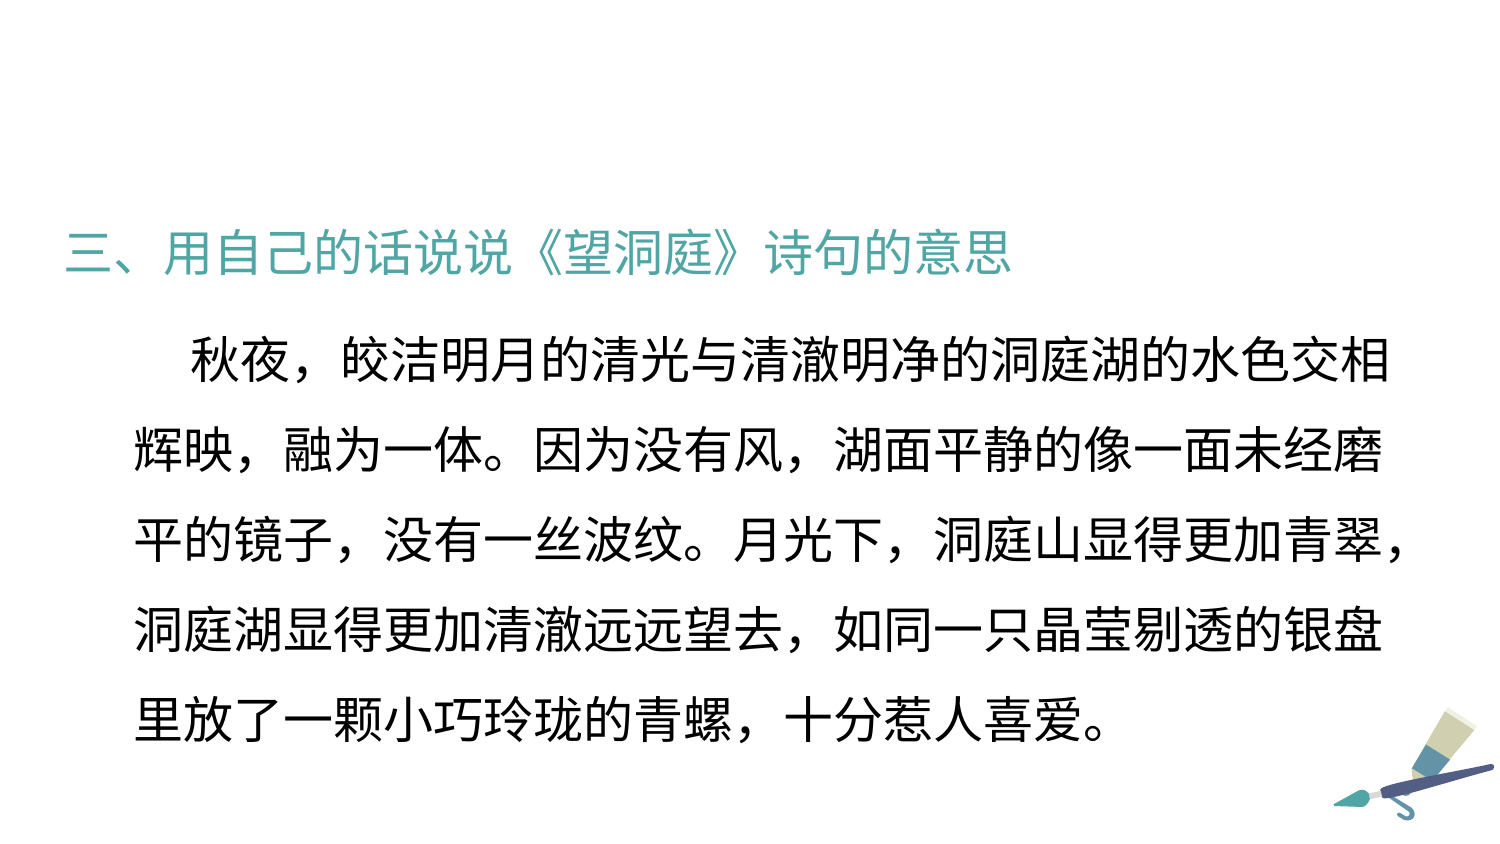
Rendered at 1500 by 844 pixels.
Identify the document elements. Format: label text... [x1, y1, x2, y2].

text_box 三、用自己的话说说《望洞庭》诗句的意思 [48, 183, 1500, 289]
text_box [1358, 708, 1481, 844]
text_box 秋夜，皎洁明月的清光与清澈明净的洞庭湖的水色交相辉映，融为一体。因为没有风，湖面平静的像一面未经磨平的镜子，没有一丝波纹。月光下，洞庭山显得更加青翠，洞庭湖显得更加清澈远远望去，如同一只晶莹剔透的银盘里放了一颗小巧玲珑的青螺，十分惹人喜爱。 [118, 290, 1424, 756]
